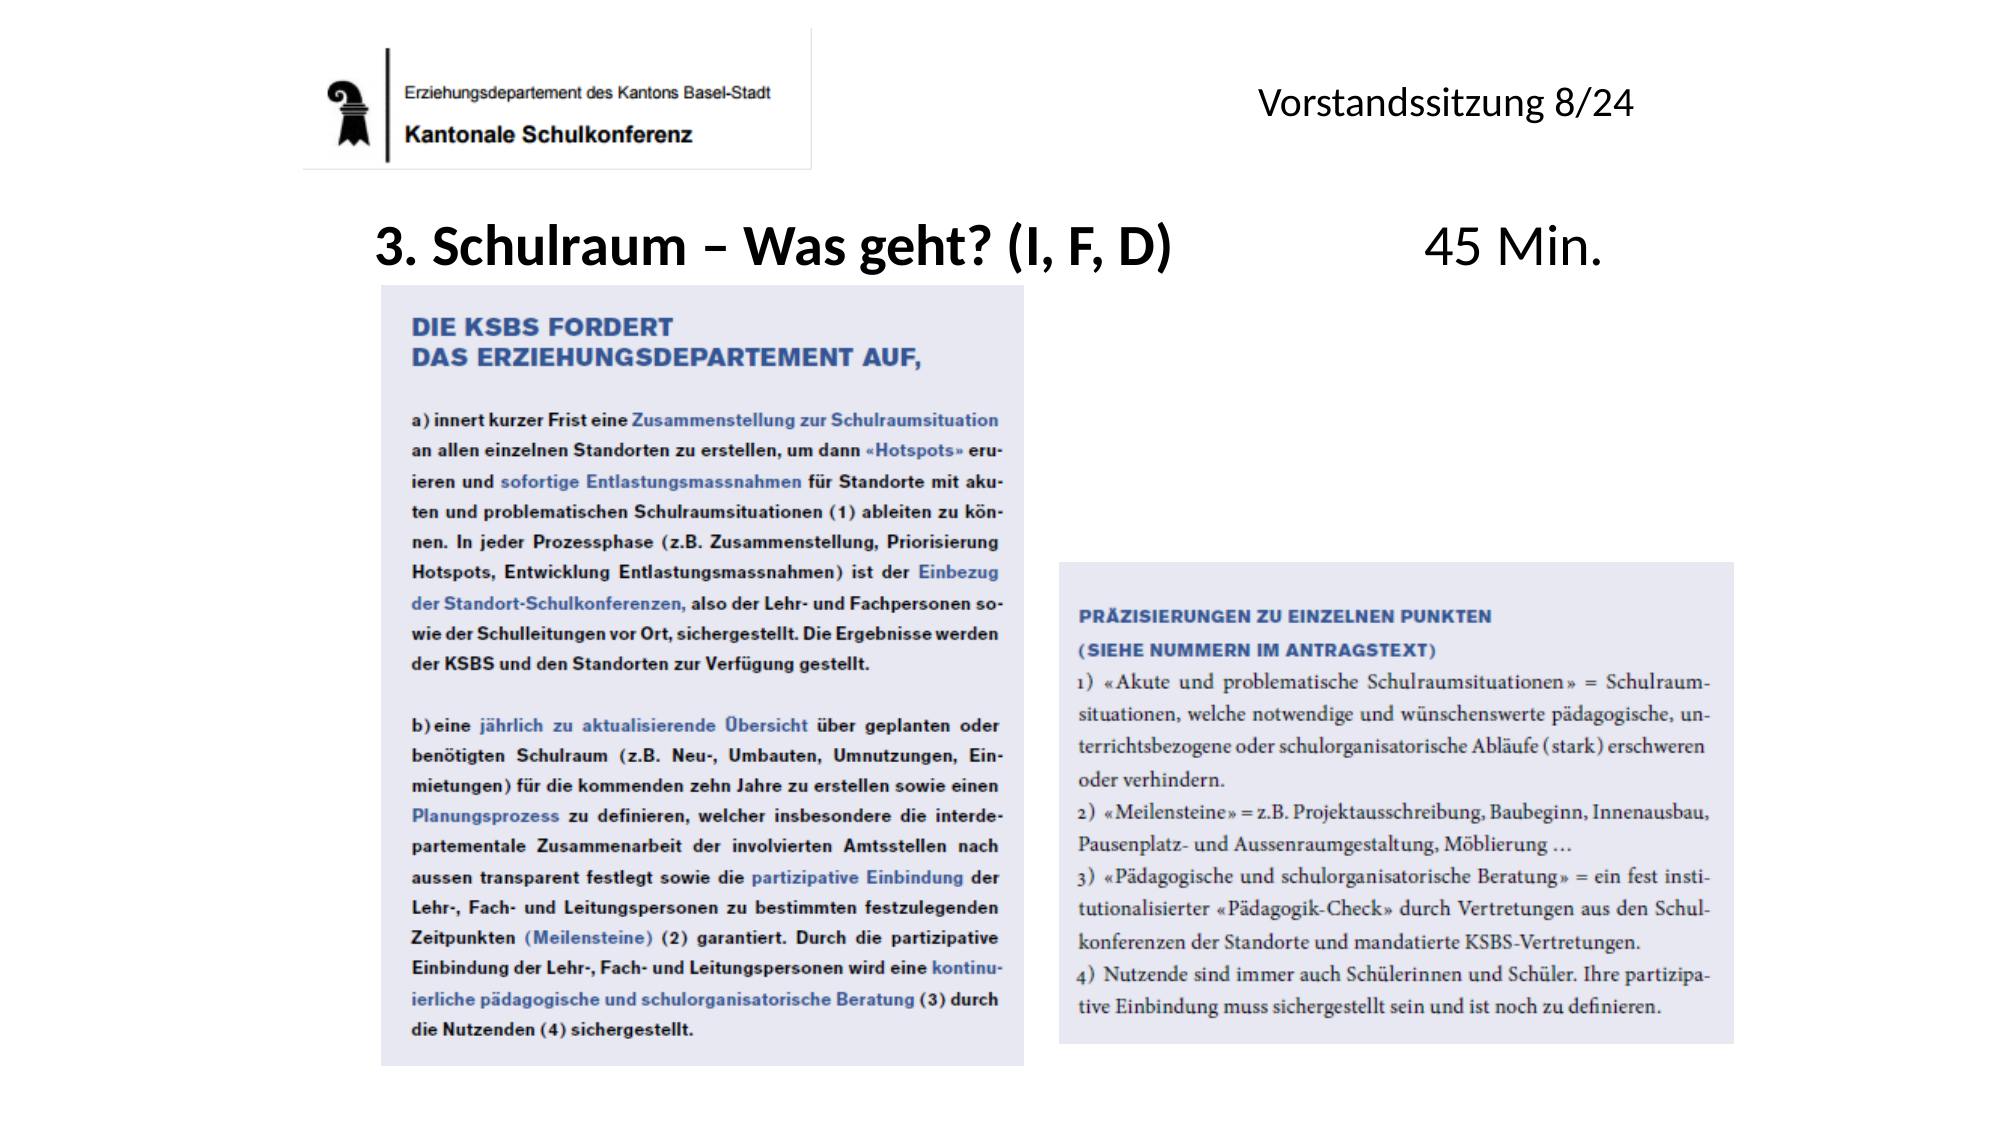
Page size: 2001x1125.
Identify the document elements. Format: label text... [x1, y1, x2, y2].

picture [381, 285, 1024, 1066]
title Vorstandssitzung 8/24 [314, 0, 1650, 200]
picture [302, 28, 813, 171]
text_box 3. Schulraum – Was geht? (I, F, D) 45 Min. [359, 199, 1664, 285]
picture [1059, 562, 1734, 1044]
